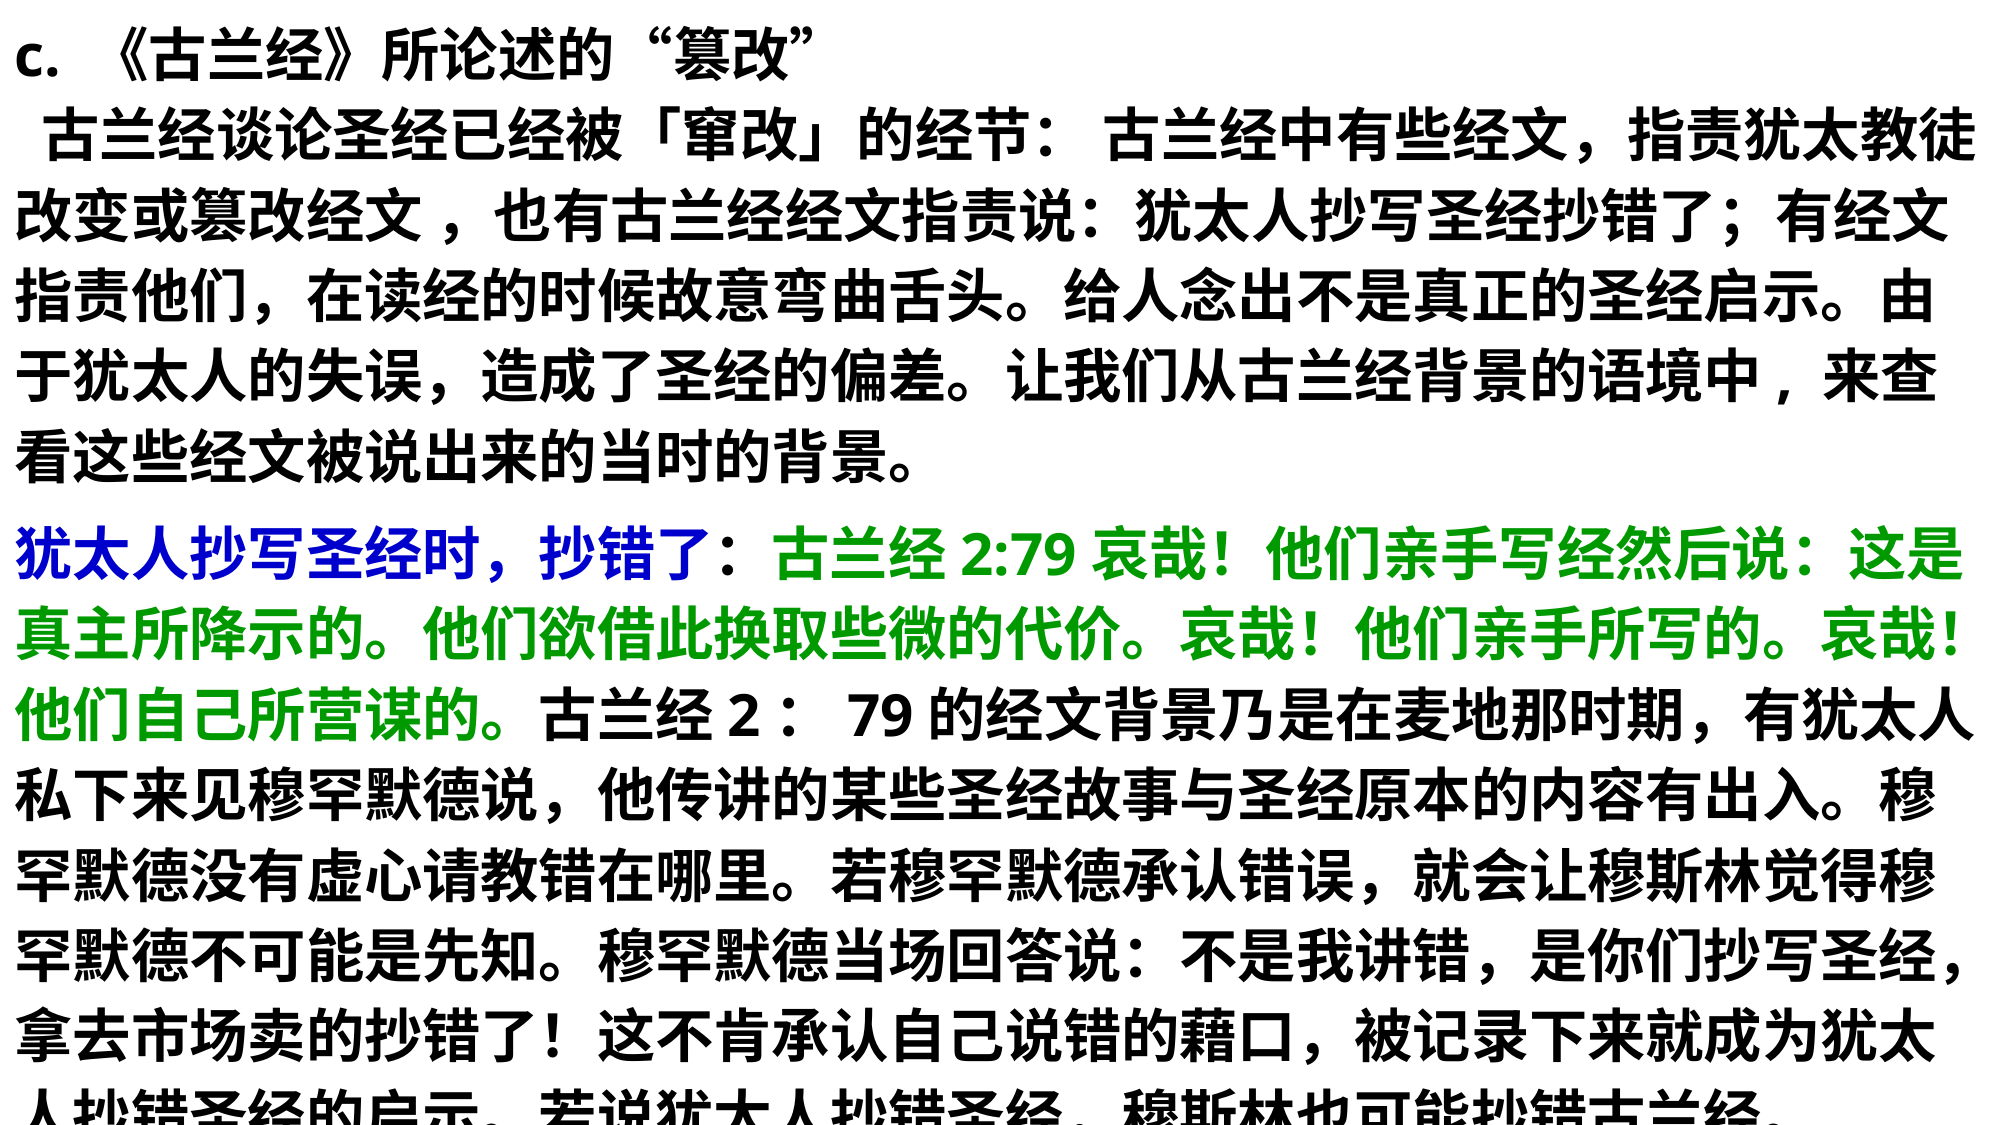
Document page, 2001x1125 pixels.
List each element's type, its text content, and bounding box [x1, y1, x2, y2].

text_box c. 《古兰经》所论述的“篡改” 古兰经谈论圣经已经被「窜改」的经节： 古兰经中有些经文，指责犹太教徒改变或篡改经文 ，也有古兰经经文指责说：犹太人抄写圣经抄错了；有经文指责他们，在读经的时候故意弯曲舌头。给人念出不是真正的圣经启示。由于犹太人的失误，造成了圣经的偏差。让我们从古兰经背景的语境中, 来查看这些经文被说出来的当时的背景。 犹太人抄写圣经时，抄错了：古兰经2:79哀哉！他们亲手写经然后说：这是真主所降示的。他们欲借此换取些微的代价。哀哉！他们亲手所写的。哀哉！他们自己所营谋的。古兰经2：79的经文背景乃是在麦地那时期，有犹太人私下来见穆罕默德说，他传讲的某些圣经故事与圣经原本的内容有出入。穆罕默德没有虚心请教错在哪里。若穆罕默德承认错误，就会让穆斯林觉得穆罕默德不可能是先知。穆罕默德当场回答说：不是我讲错，是你们抄写圣经，拿去市场卖的抄错了！这不肯承认自己说错的藉口，被记录下来就成为犹太人抄错圣经的启示。若说犹太人抄错圣经，穆斯林也可能抄错古兰经。 [0, 0, 2000, 1125]
